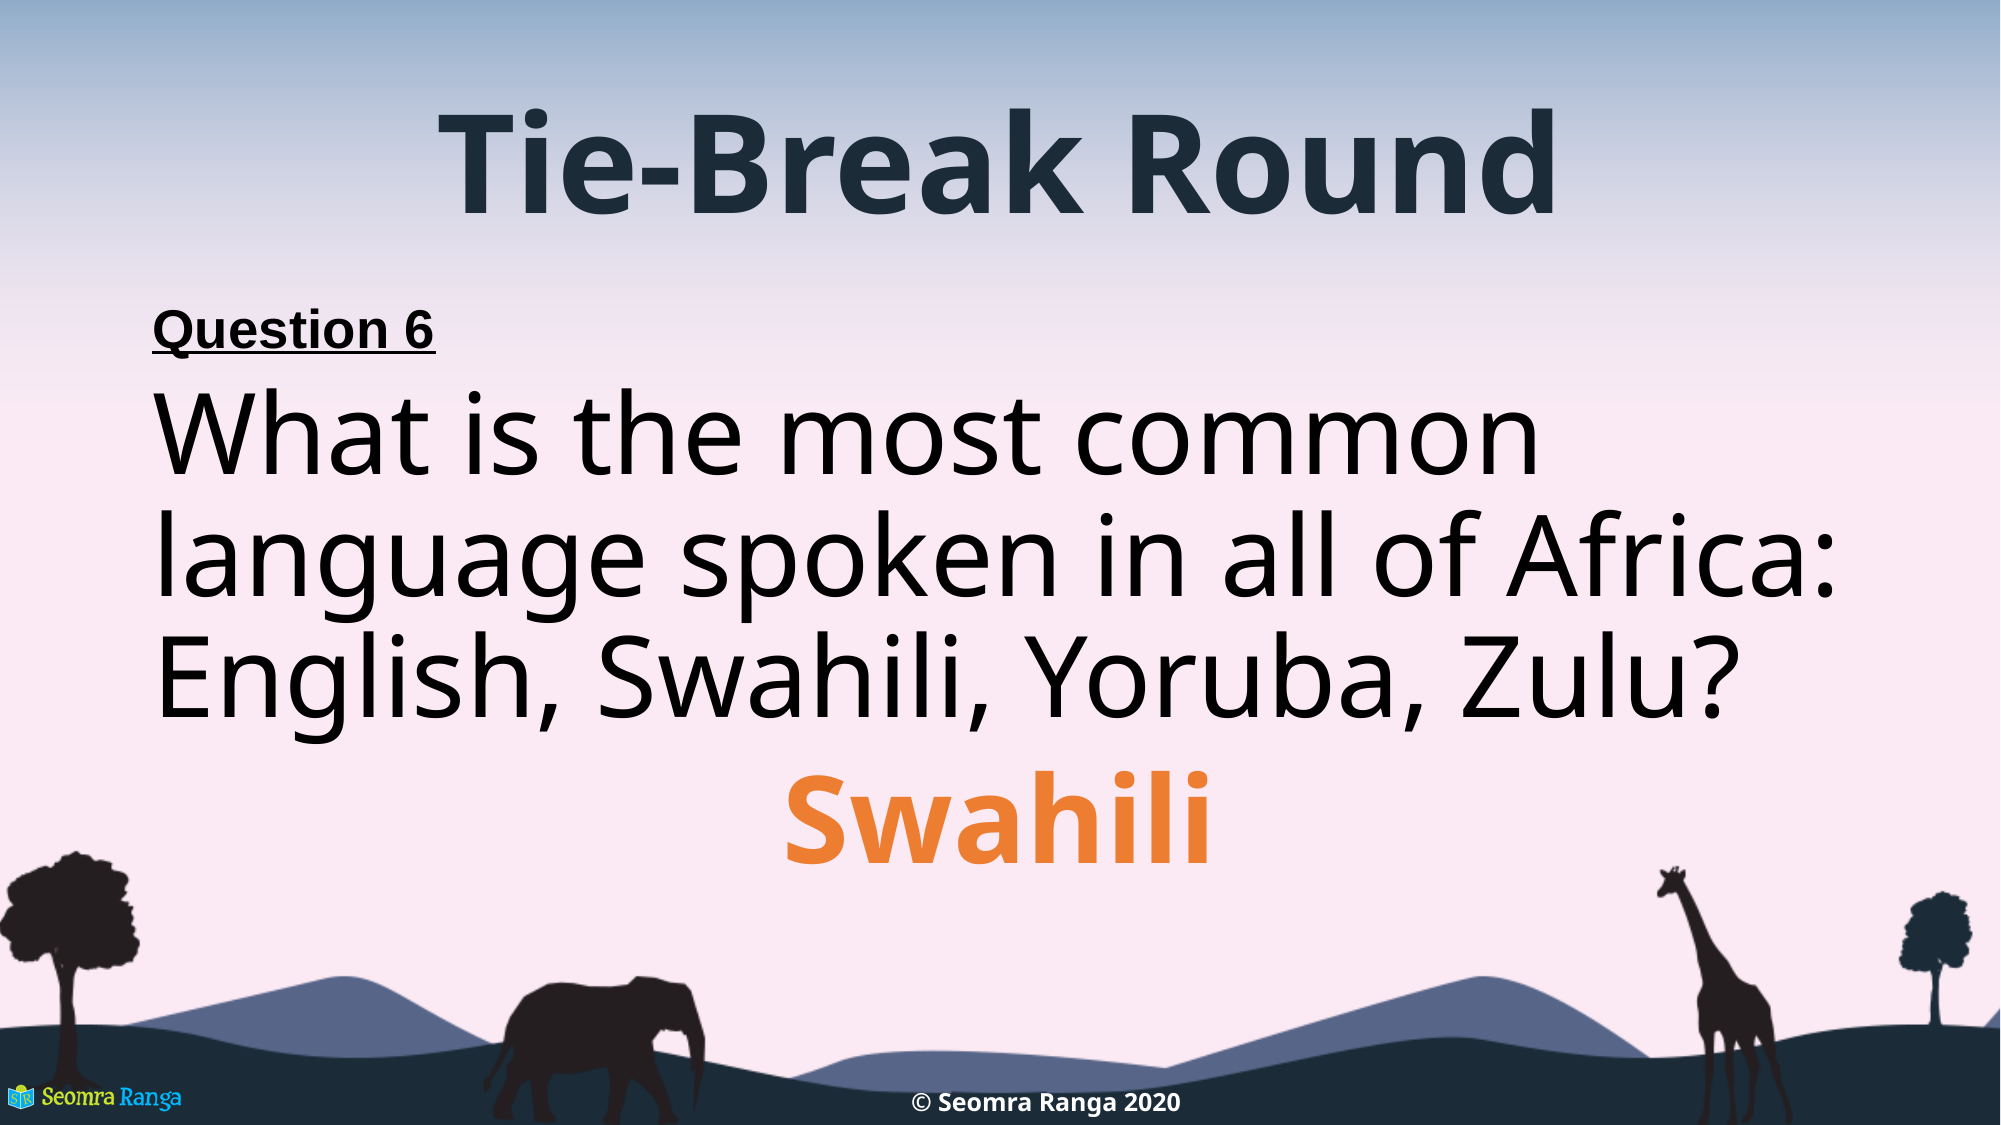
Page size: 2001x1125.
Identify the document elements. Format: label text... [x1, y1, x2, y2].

picture [0, 0, 2001, 1125]
text_box © Seomra Ranga 2020 www.seomraranga.com [762, 1079, 1330, 1125]
title Tie-Break Round [137, 59, 1863, 278]
list Question 6 What is the most common language spoken in all of Africa: English, Swahili, Yoruba, Zulu? Swahili [137, 293, 1863, 1014]
